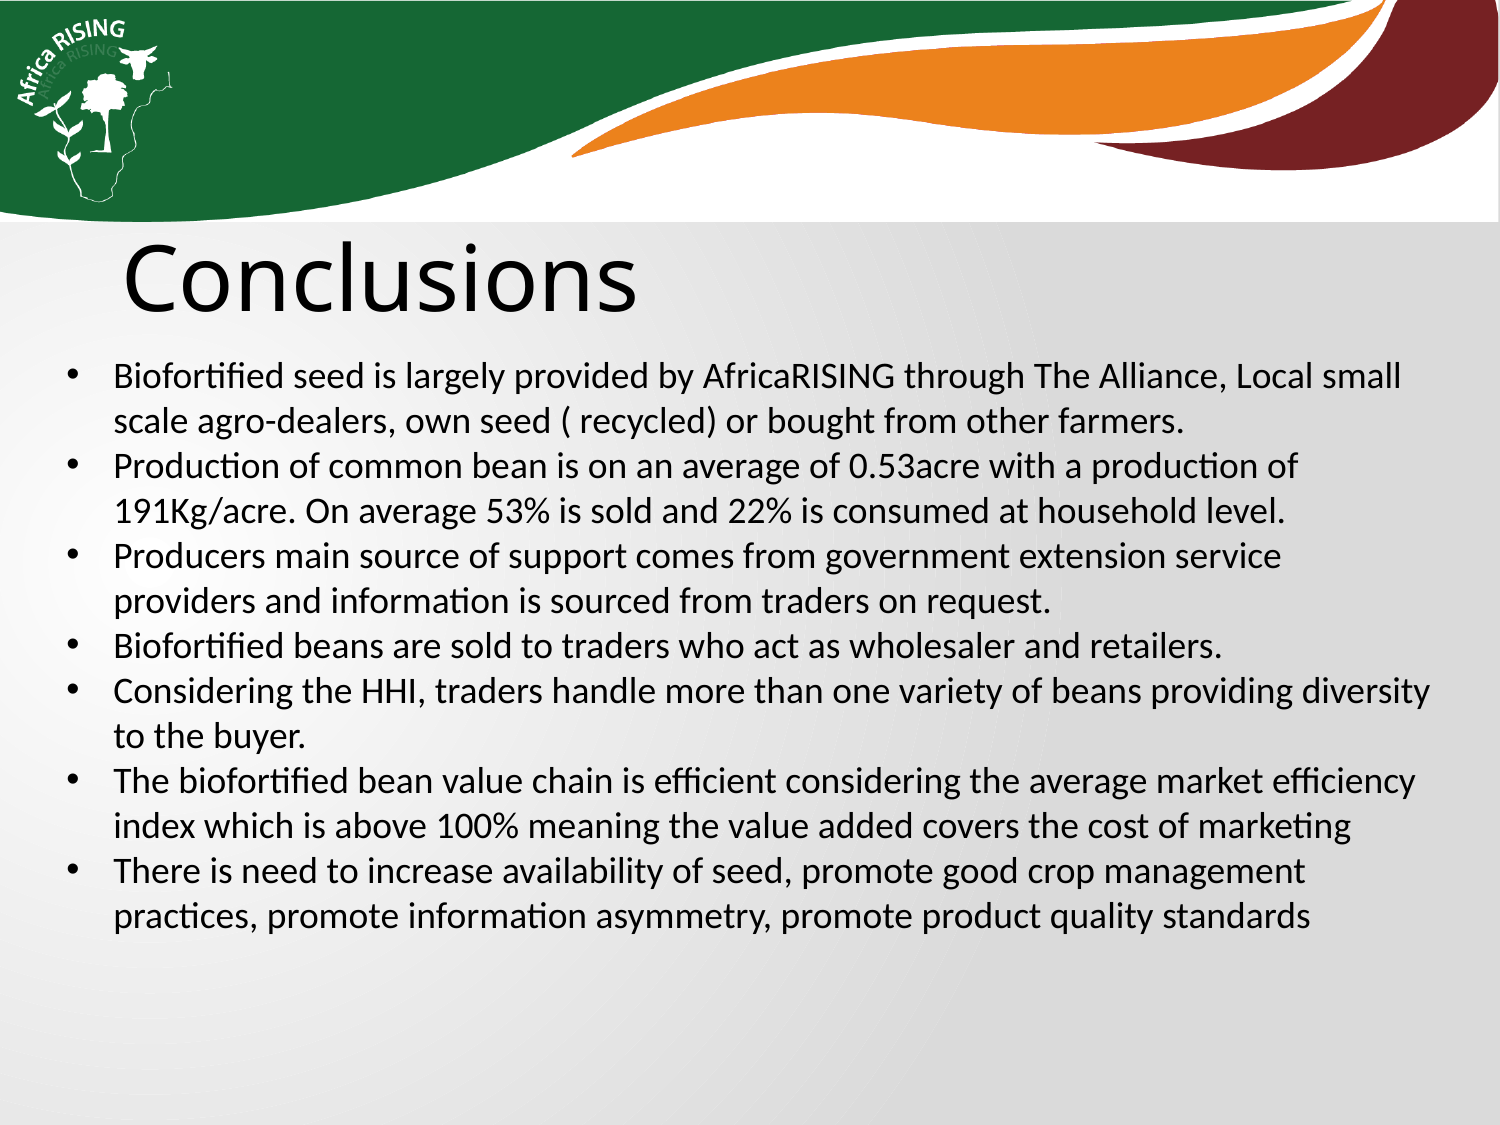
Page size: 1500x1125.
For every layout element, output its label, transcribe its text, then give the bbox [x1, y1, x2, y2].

list Conclusions [87, 212, 1363, 343]
picture [0, 0, 1499, 222]
text_box Biofortified seed is largely provided by AfricaRISING through The Alliance, Local small scale agro-dealers, own seed ( recycled) or bought from other farmers. Production of common bean is on an average of 0.53acre with a production of 191Kg/acre. On average 53% is sold and 22% is consumed at household level. Producers main source of support comes from government extension service providers and information is sourced from traders on request. Biofortified beans are sold to traders who act as wholesaler and retailers. Considering the HHI, traders handle more than one variety of beans providing diversity to the buyer. The biofortified bean value chain is efficient considering the average market efficiency index which is above 100% meaning the value added covers the cost of marketing There is need to increase availability of seed, promote good crop management practices, promote information asymmetry, promote product quality standards [51, 343, 1449, 944]
